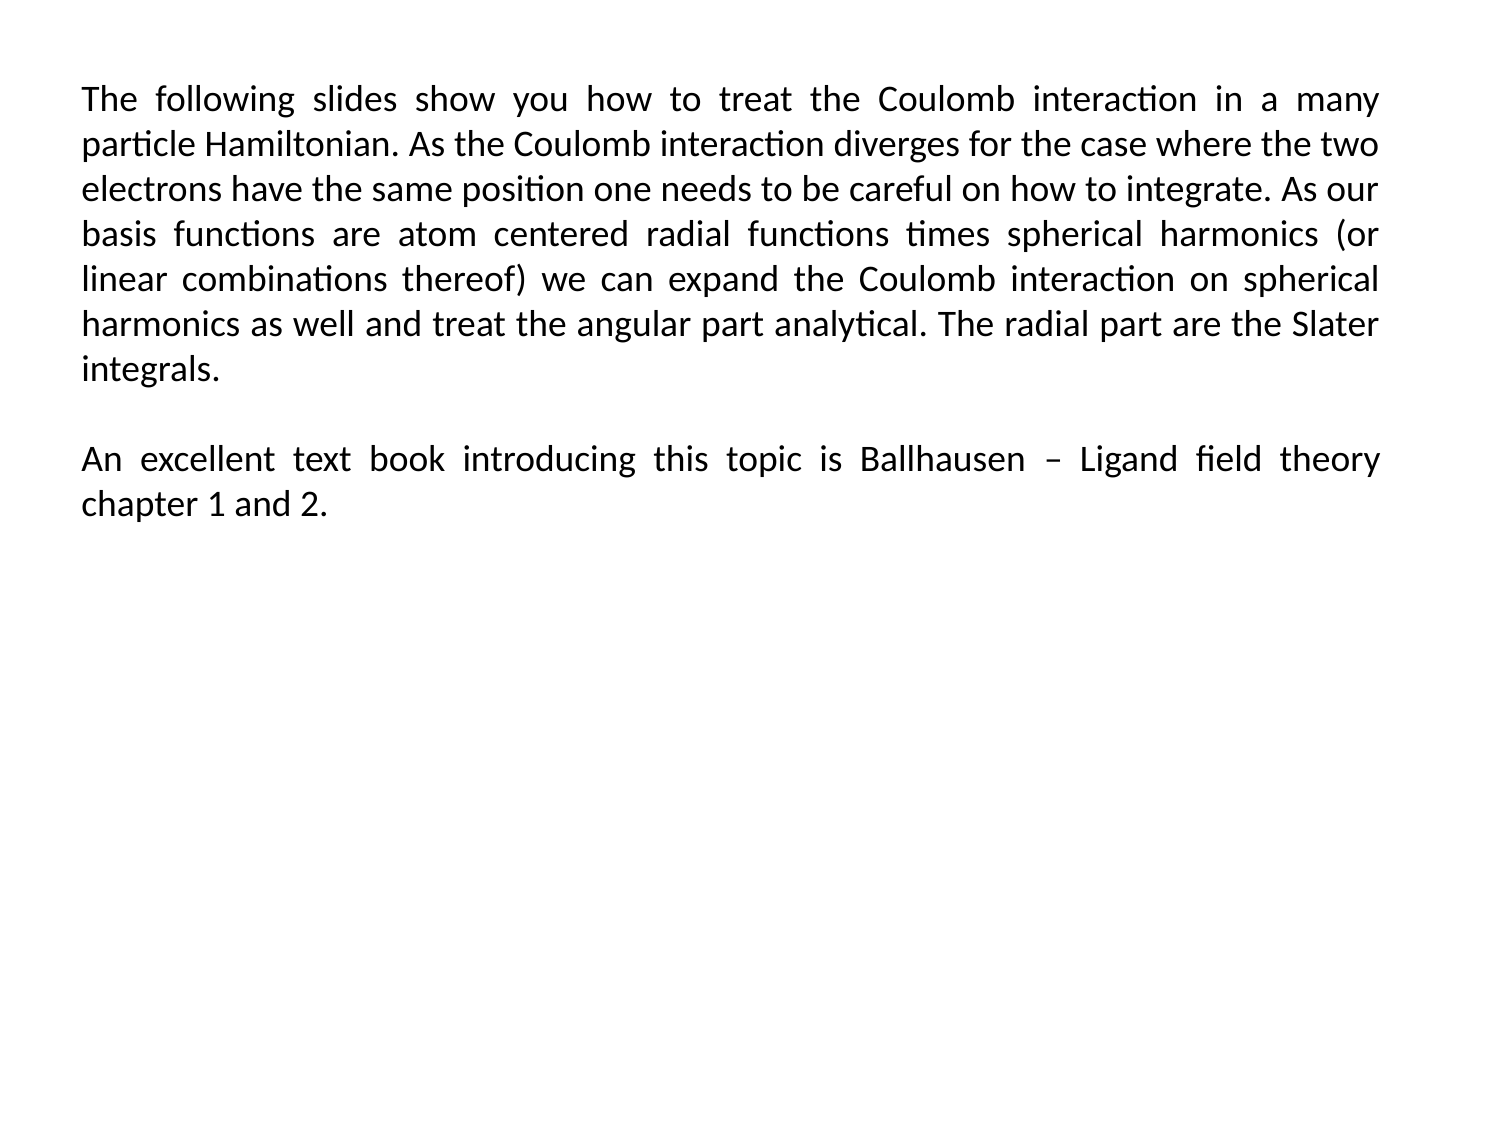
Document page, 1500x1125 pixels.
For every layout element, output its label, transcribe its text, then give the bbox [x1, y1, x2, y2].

text_box The following slides show you how to treat the Coulomb interaction in a many particle Hamiltonian. As the Coulomb interaction diverges for the case where the two electrons have the same position one needs to be careful on how to integrate. As our basis functions are atom centered radial functions times spherical harmonics (or linear combinations thereof) we can expand the Coulomb interaction on spherical harmonics as well and treat the angular part analytical. The radial part are the Slater integrals. An excellent text book introducing this topic is Ballhausen – Ligand field theory chapter 1 and 2. [66, 66, 1396, 532]
